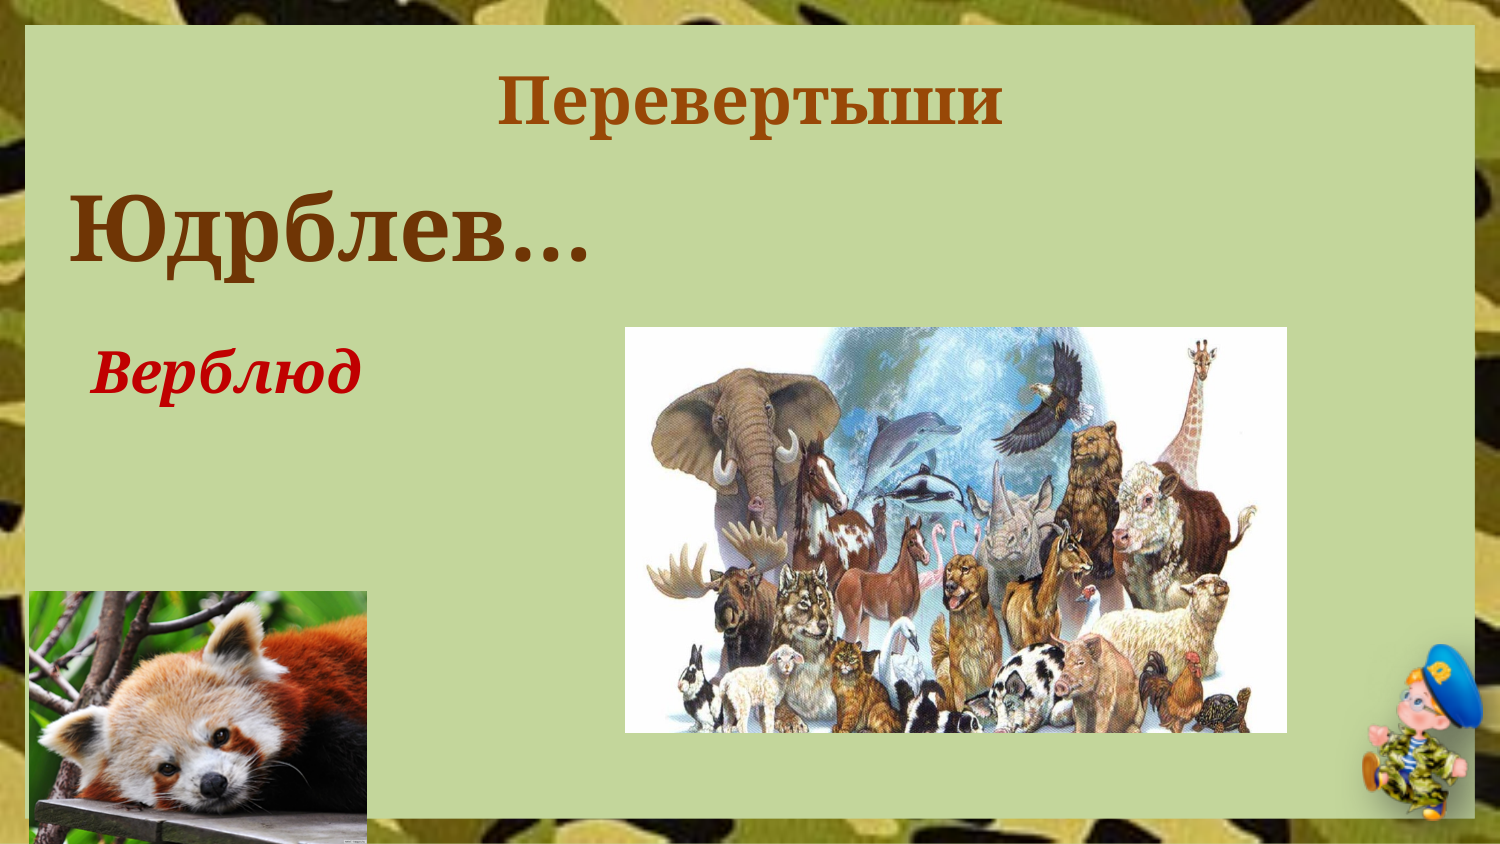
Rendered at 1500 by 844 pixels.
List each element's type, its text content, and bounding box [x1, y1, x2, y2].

picture [0, 0, 1500, 844]
text_box Перевертыши [301, 49, 1200, 145]
text_box Юдрблев… [53, 161, 939, 287]
text_box Верблюд [76, 327, 621, 413]
